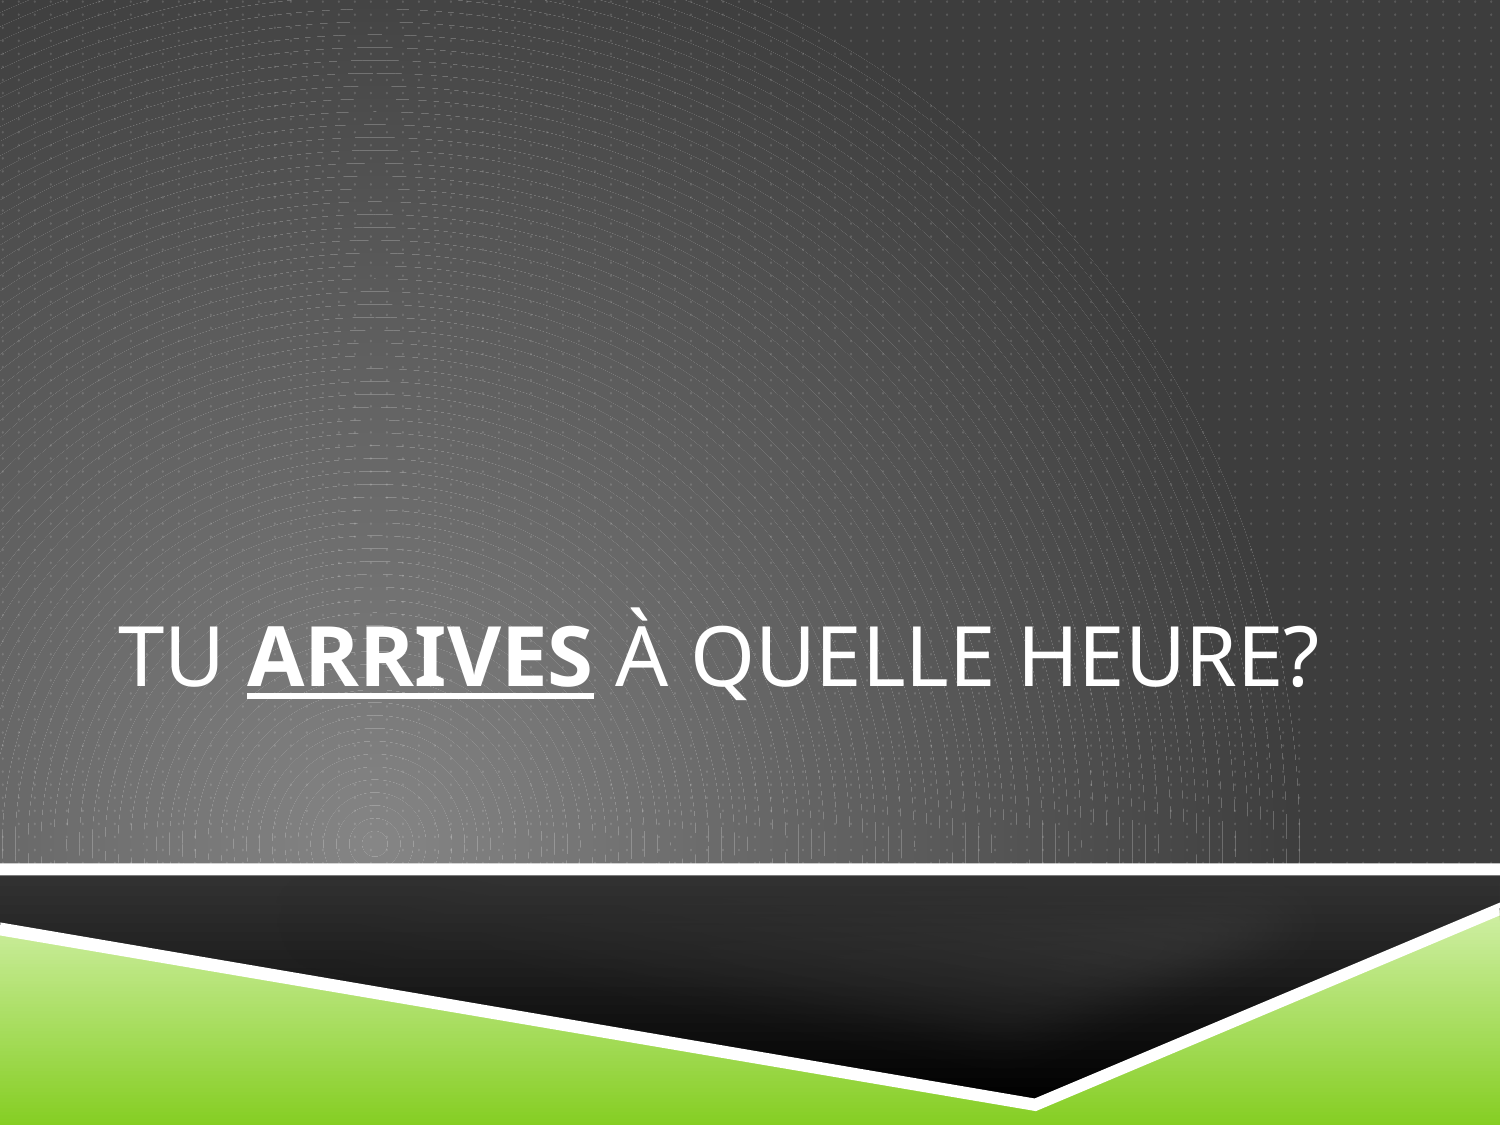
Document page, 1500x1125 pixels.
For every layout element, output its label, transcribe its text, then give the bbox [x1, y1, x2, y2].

title Tu arrives à quelle heure? [118, 596, 1394, 820]
